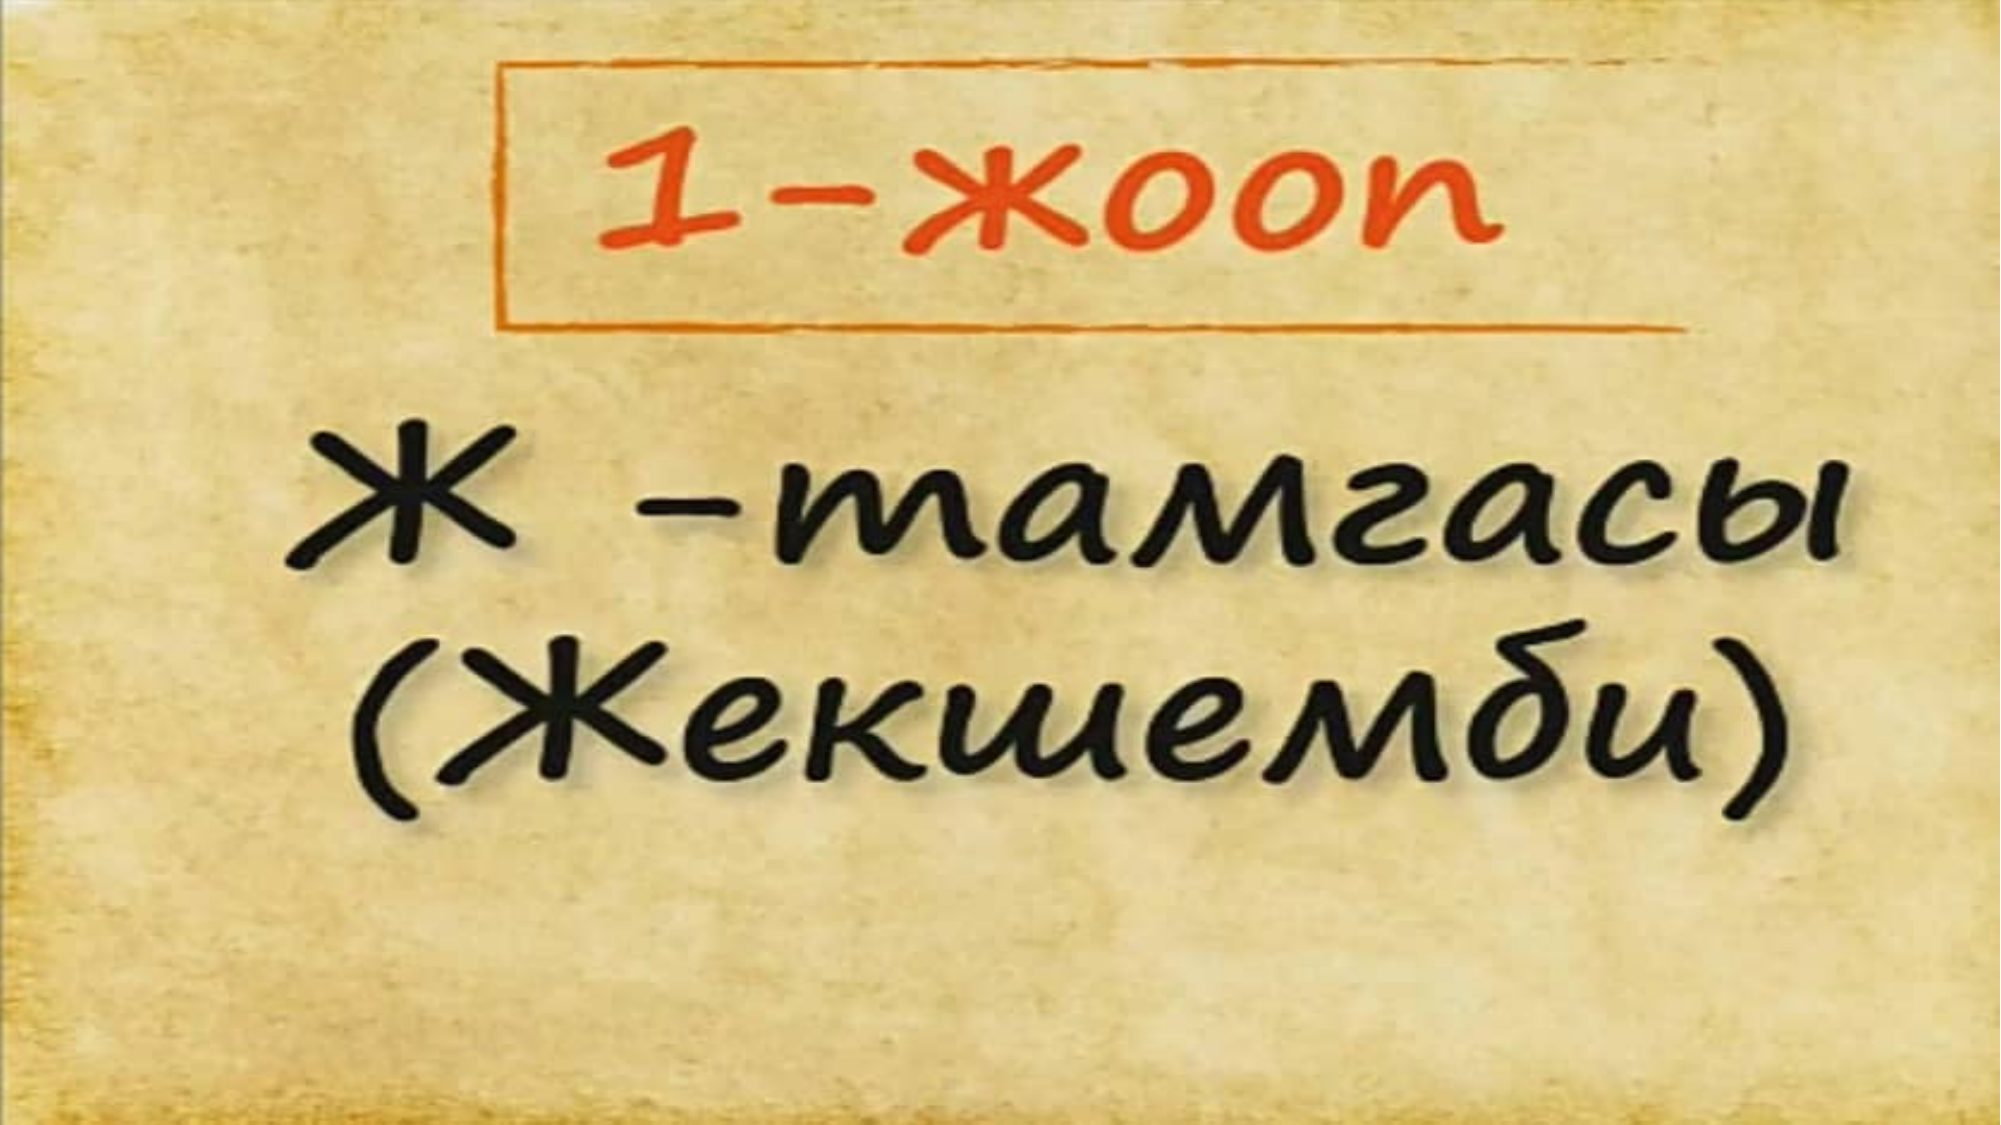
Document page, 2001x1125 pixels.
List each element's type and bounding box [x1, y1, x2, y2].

list [0, 0, 2000, 1125]
